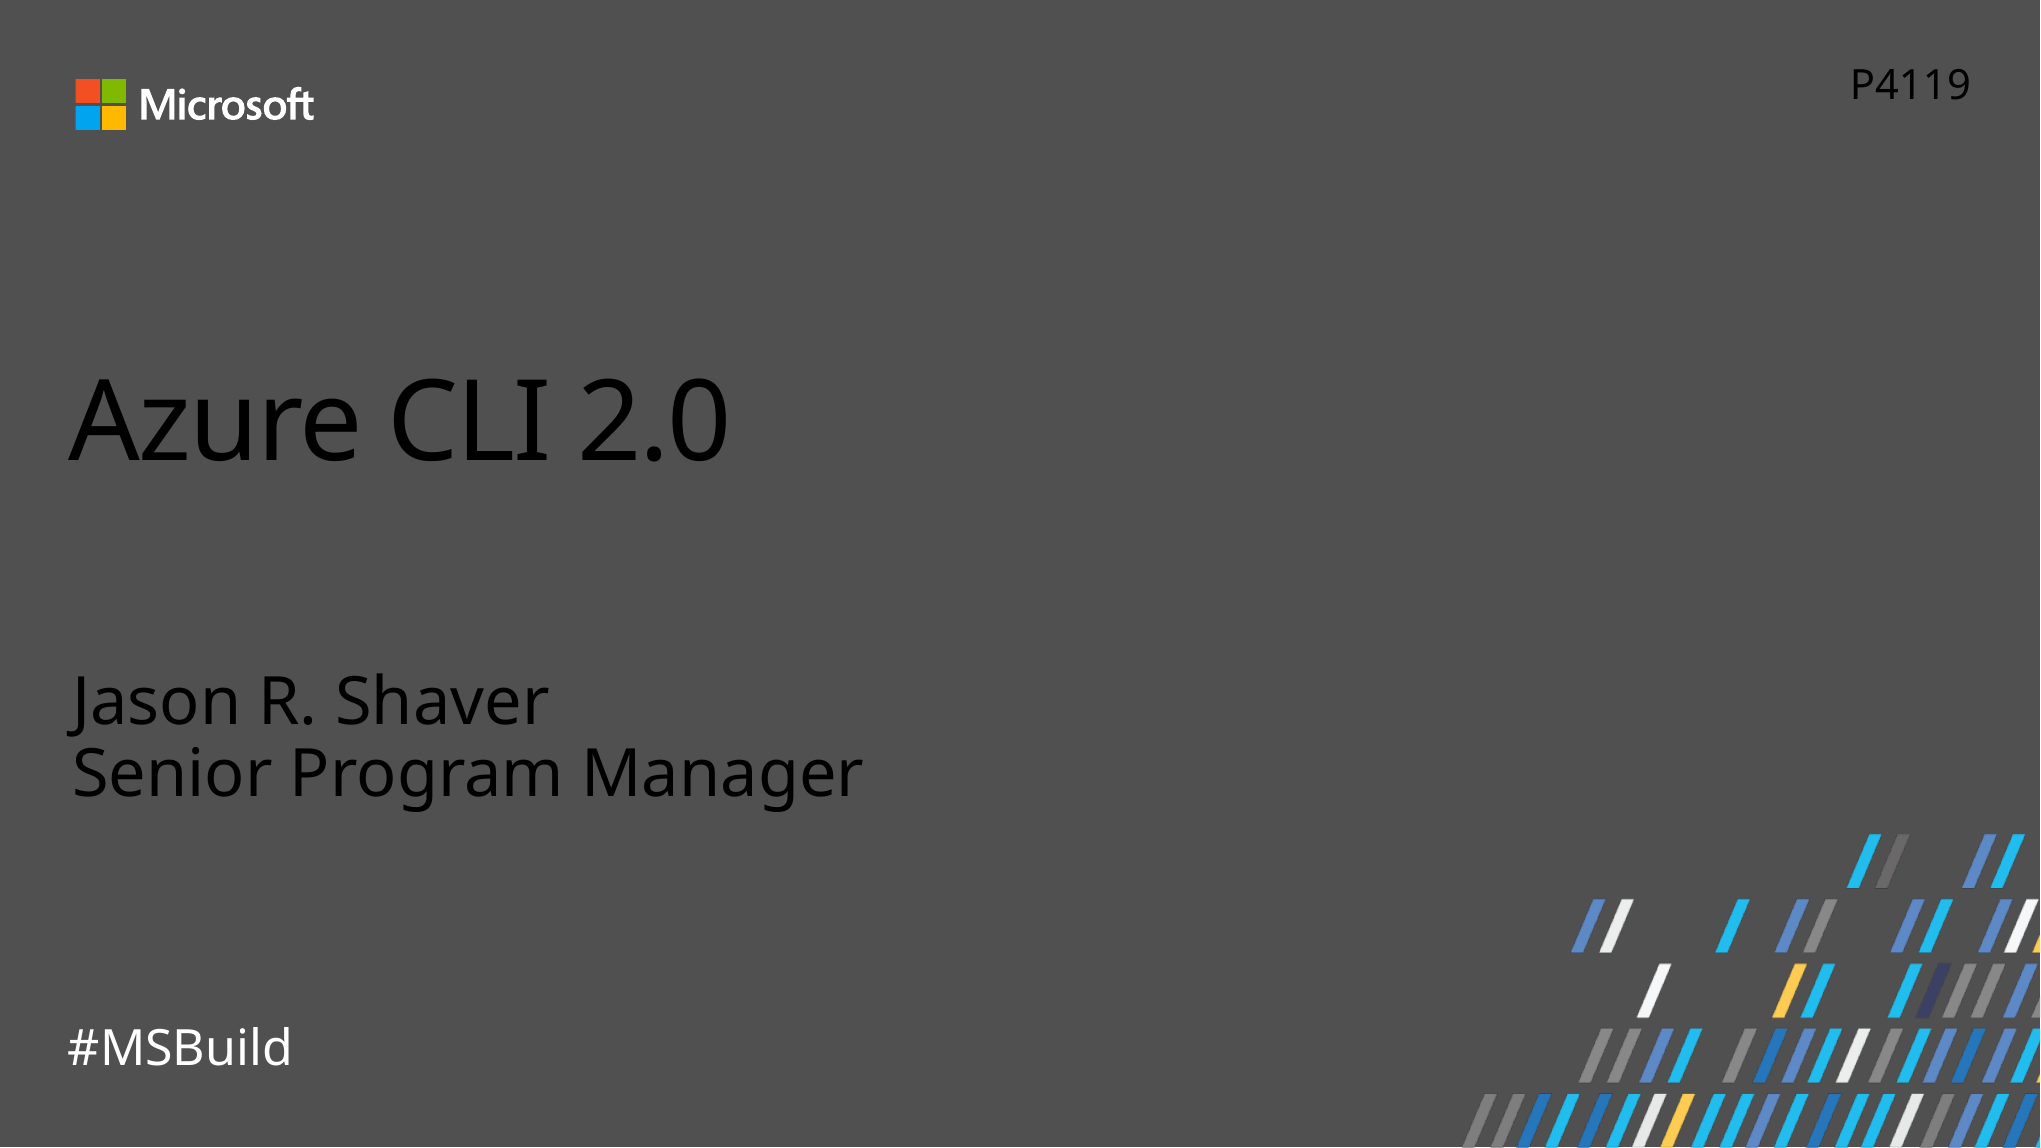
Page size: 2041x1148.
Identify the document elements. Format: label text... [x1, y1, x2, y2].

picture [1462, 834, 2041, 1148]
title Azure CLI 2.0 [45, 348, 1546, 649]
list Jason R. Shaver Senior Program Manager [45, 648, 1246, 949]
list P4119 [1545, 48, 1996, 125]
